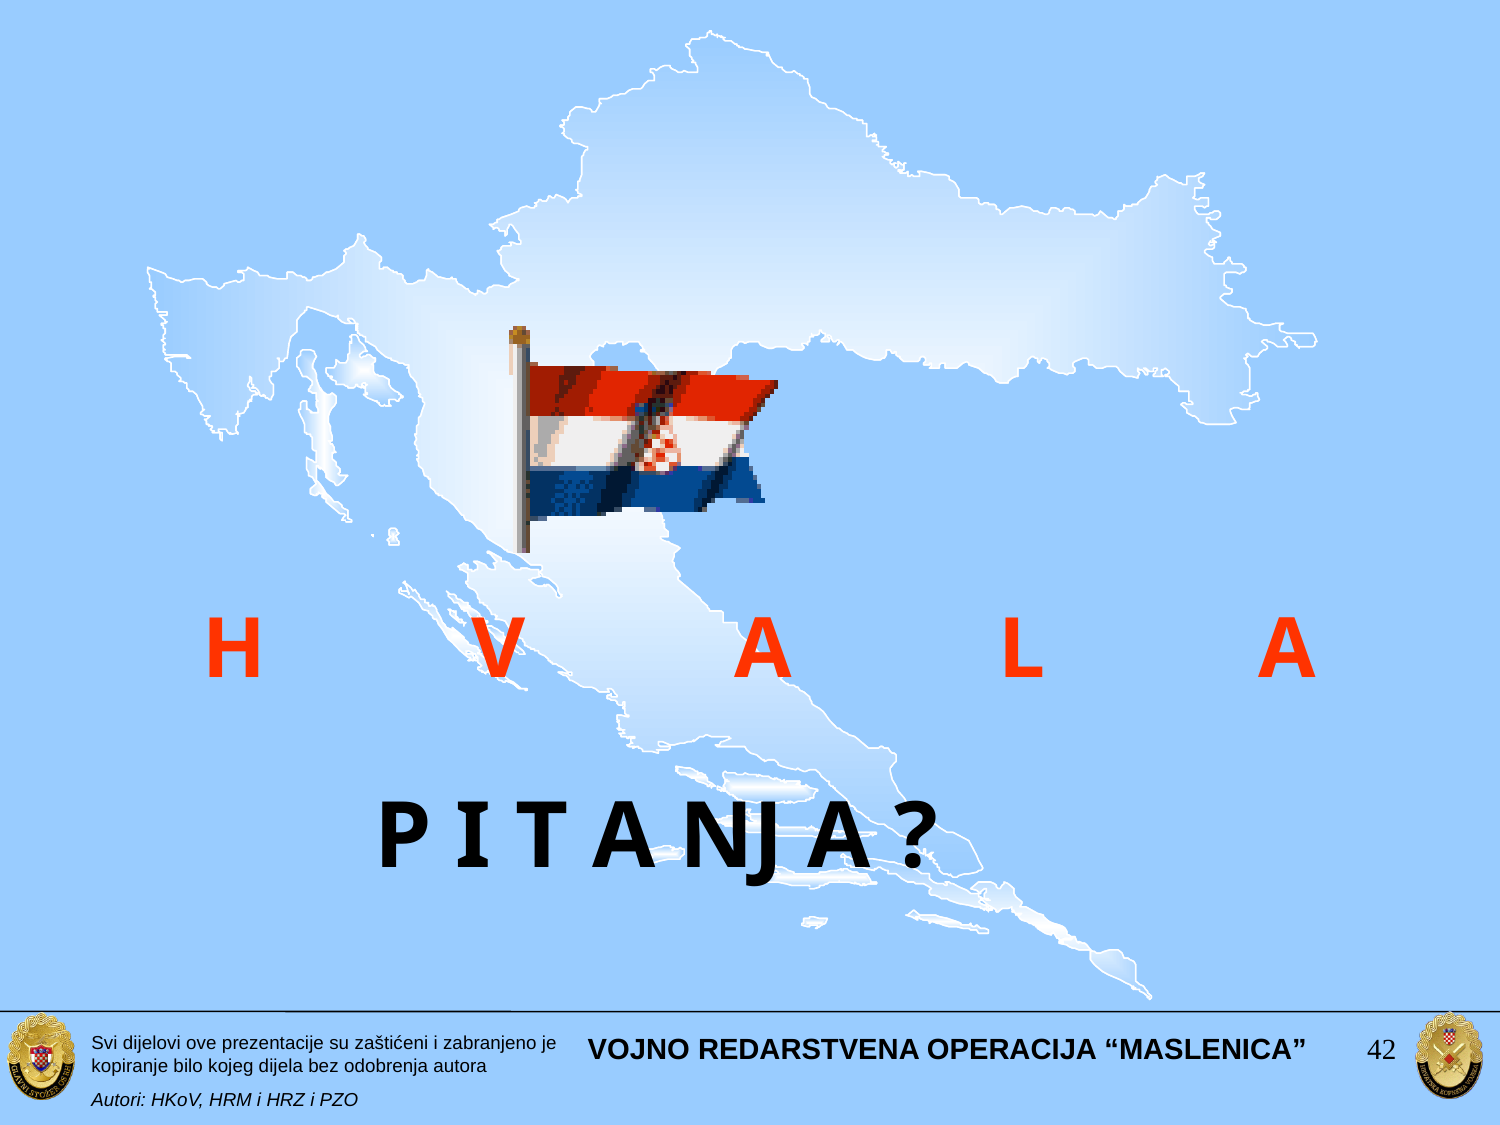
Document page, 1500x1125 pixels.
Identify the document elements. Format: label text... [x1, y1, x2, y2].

picture [501, 325, 787, 553]
text_box V [456, 586, 541, 702]
text_box L [984, 586, 1061, 702]
text_box H [187, 586, 281, 702]
picture [7, 1012, 75, 1100]
text_box A [1243, 586, 1331, 702]
text_box P I T A NJ A ? [360, 768, 1155, 894]
picture [1415, 1011, 1483, 1099]
text_box A [719, 586, 807, 702]
footer VOJNO REDARSTVENA OPERACIJA “MASLENICA” [572, 1022, 1387, 1074]
